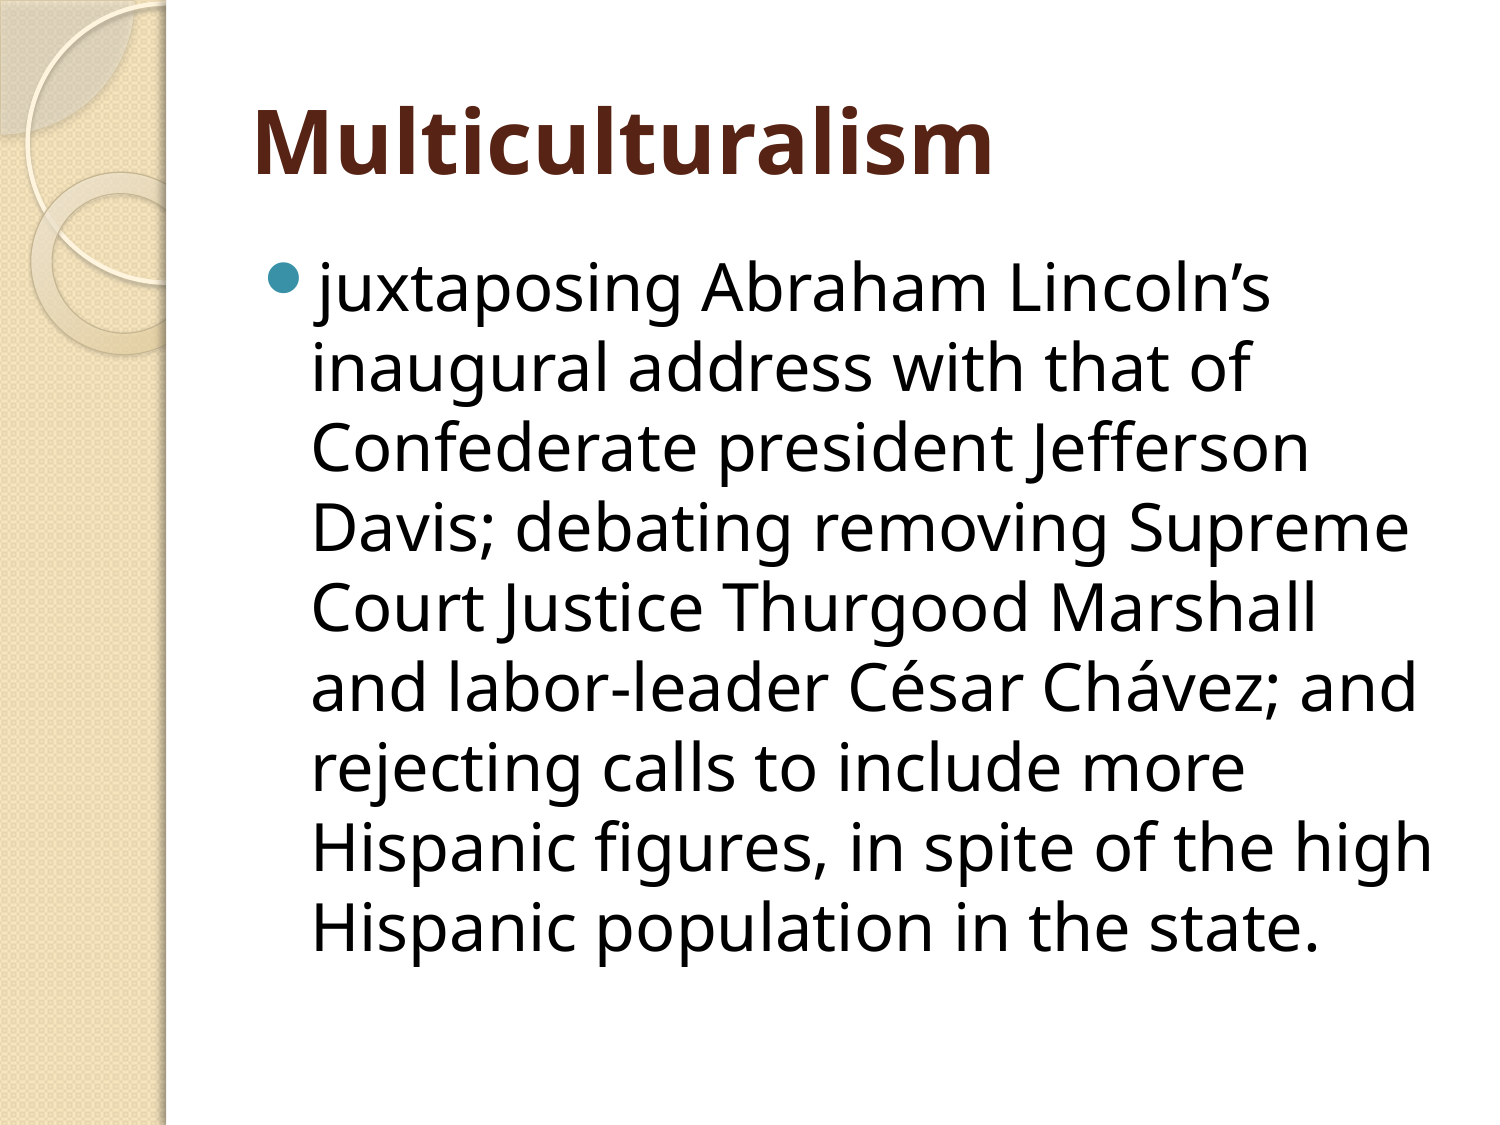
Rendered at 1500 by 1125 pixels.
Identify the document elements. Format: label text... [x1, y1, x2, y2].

list juxtaposing Abraham Lincoln’s inaugural address with that of Confederate president Jefferson Davis; debating removing Supreme Court Justice Thurgood Marshall and labor-leader César Chávez; and rejecting calls to include more Hispanic figures, in spite of the high Hispanic population in the state. [235, 237, 1466, 1025]
title Multiculturalism [235, 45, 1466, 233]
